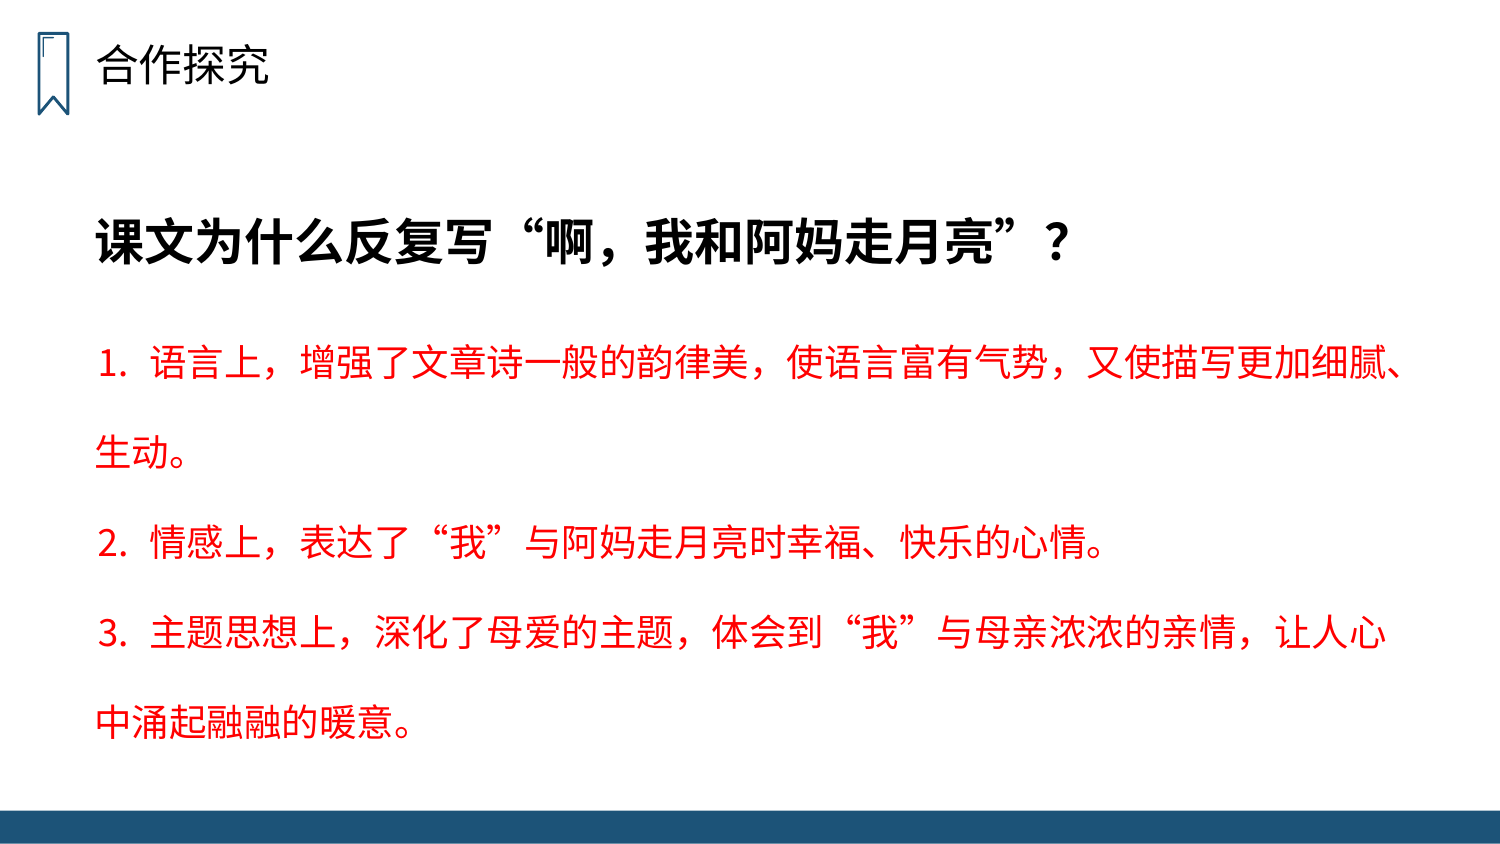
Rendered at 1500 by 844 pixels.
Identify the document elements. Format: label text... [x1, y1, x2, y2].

text_box 课文为什么反复写“啊，我和阿妈走月亮”？ [82, 175, 1261, 277]
text_box 合作探究 [83, 32, 282, 96]
text_box ⒈ 语言上，增强了文章诗一般的韵律美，使语言富有气势，又使描写更加细腻、生动。 ⒉ 情感上，表达了“我”与阿妈走月亮时幸福、快乐的心情。 ⒊ 主题思想上，深化了母爱的主题，体会到“我”与母亲浓浓的亲情，让人心中涌起融融的暖意。 [82, 288, 1422, 750]
